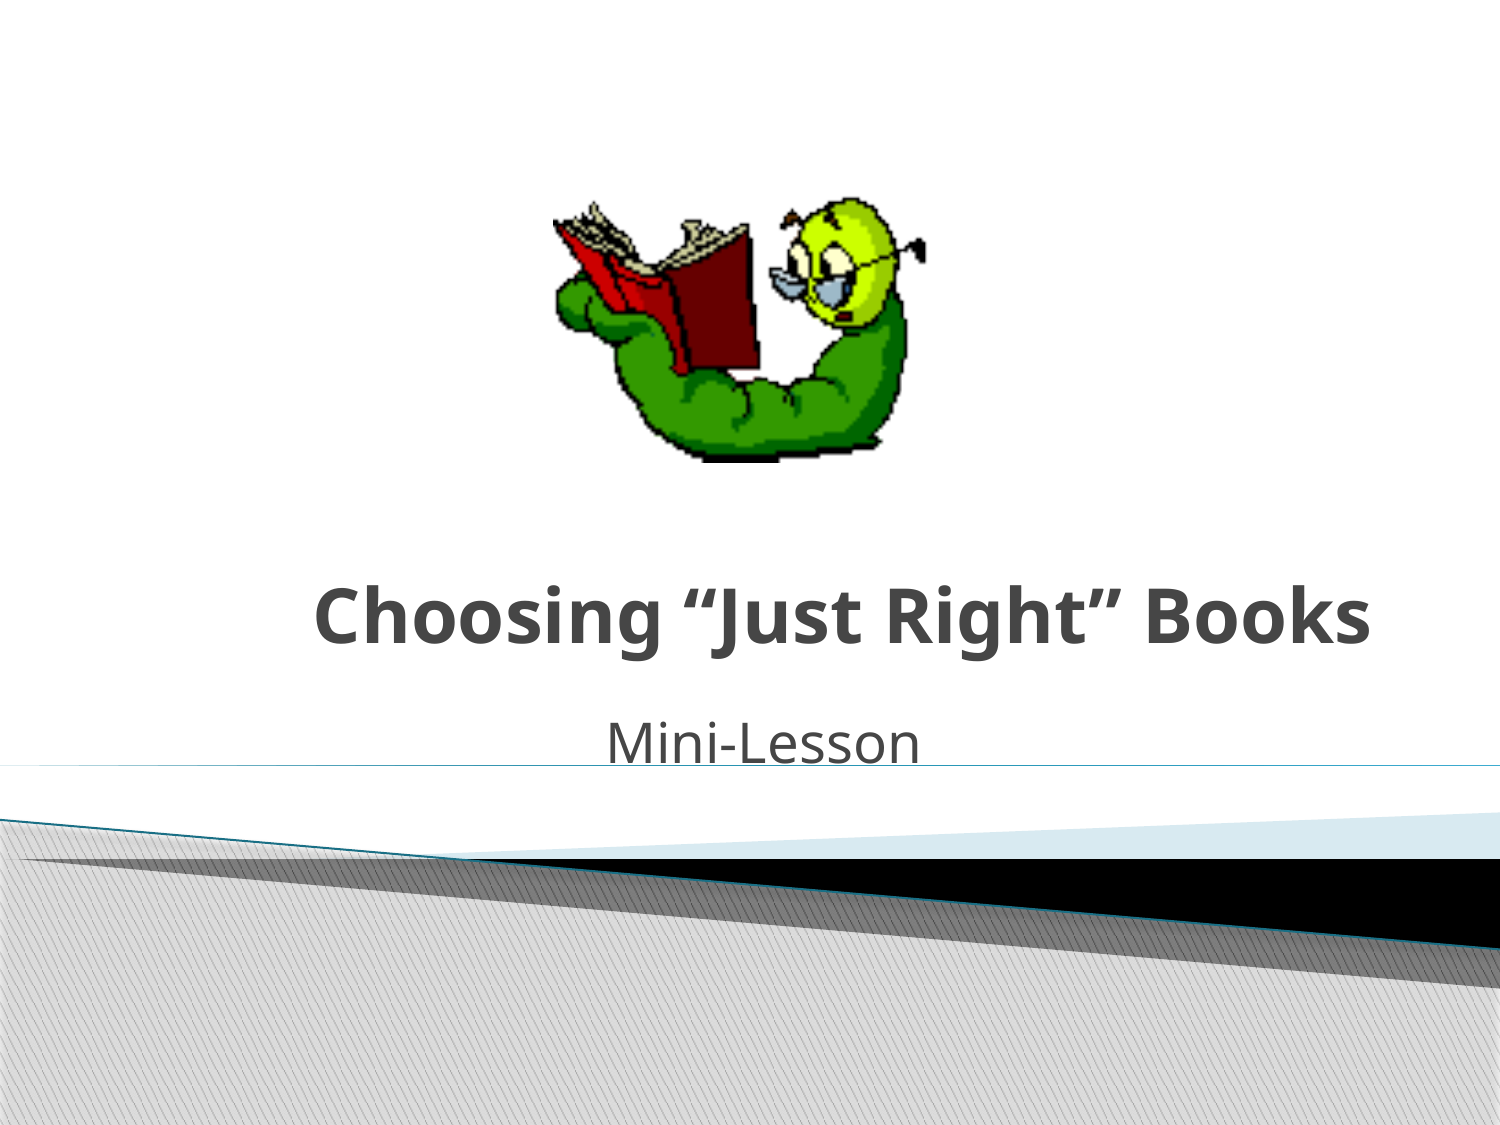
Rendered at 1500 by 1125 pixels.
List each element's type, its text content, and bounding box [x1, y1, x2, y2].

picture [5, 859, 162, 872]
title Choosing “Just Right” Books [112, 512, 1388, 667]
subtitle Mini-Lesson [162, 699, 1375, 988]
picture [1375, 940, 1500, 989]
picture [553, 99, 935, 463]
